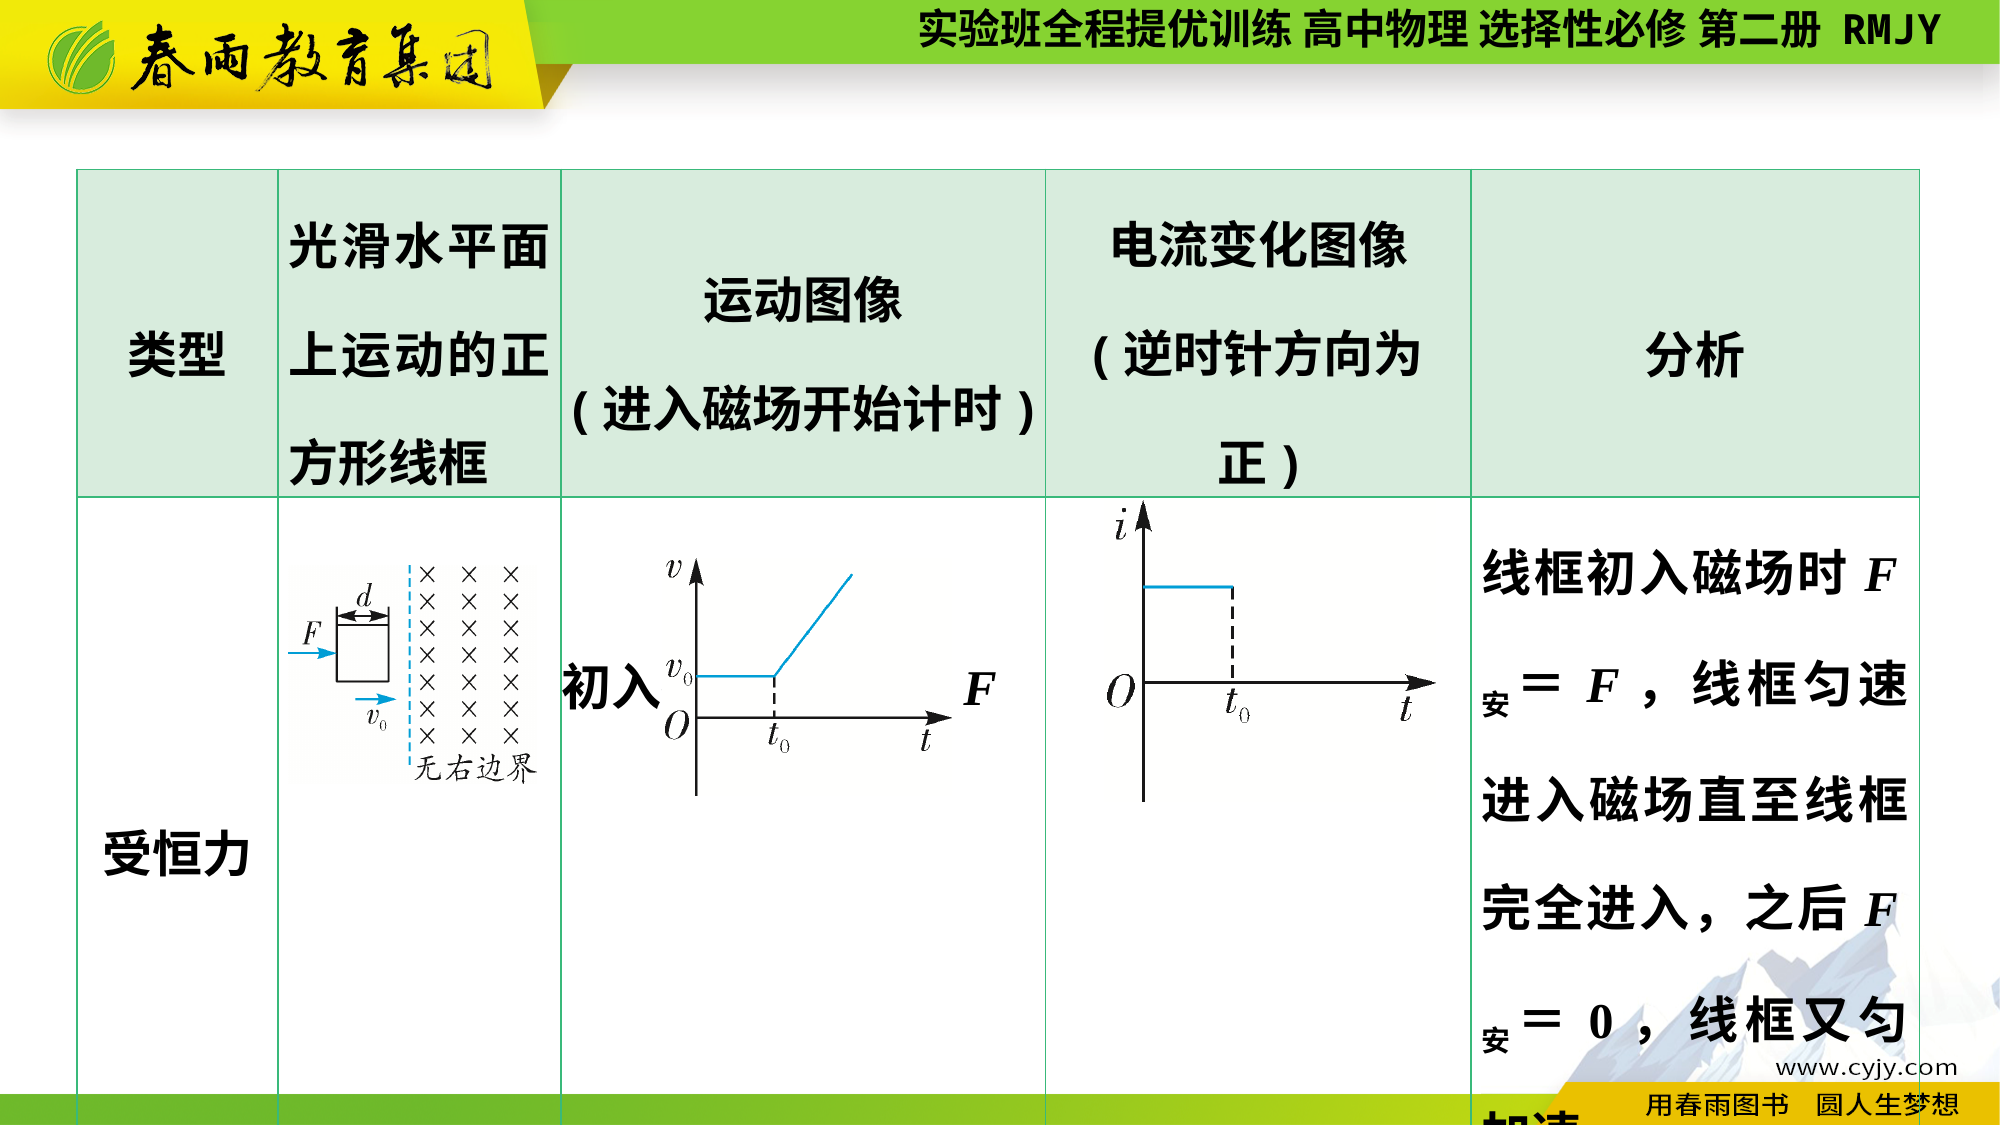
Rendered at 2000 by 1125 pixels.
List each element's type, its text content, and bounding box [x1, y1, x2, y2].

picture [288, 564, 538, 785]
picture [662, 558, 952, 796]
table_cell 受恒力 [78, 498, 277, 1125]
table_header 运动图像 (进入磁场开始计时) [562, 170, 1045, 496]
table_header 光滑水平面上运动的正方形线框 [279, 170, 560, 496]
table_header 分析 [1472, 170, 1919, 496]
table_cell [279, 498, 560, 1125]
table_header 类型 [78, 170, 277, 496]
picture [0, 0, 2000, 1125]
table_cell 线框初入磁场时F安＝F，线框匀速进入磁场直至线框完全进入，之后F安＝0，线框又匀加速 [1472, 498, 1919, 1125]
picture [1104, 500, 1436, 802]
table_cell 初入磁场时F安＝F [562, 498, 1045, 1125]
table_header 电流变化图像 (逆时针方向为正) [1046, 170, 1470, 496]
table_cell [1046, 498, 1470, 1125]
